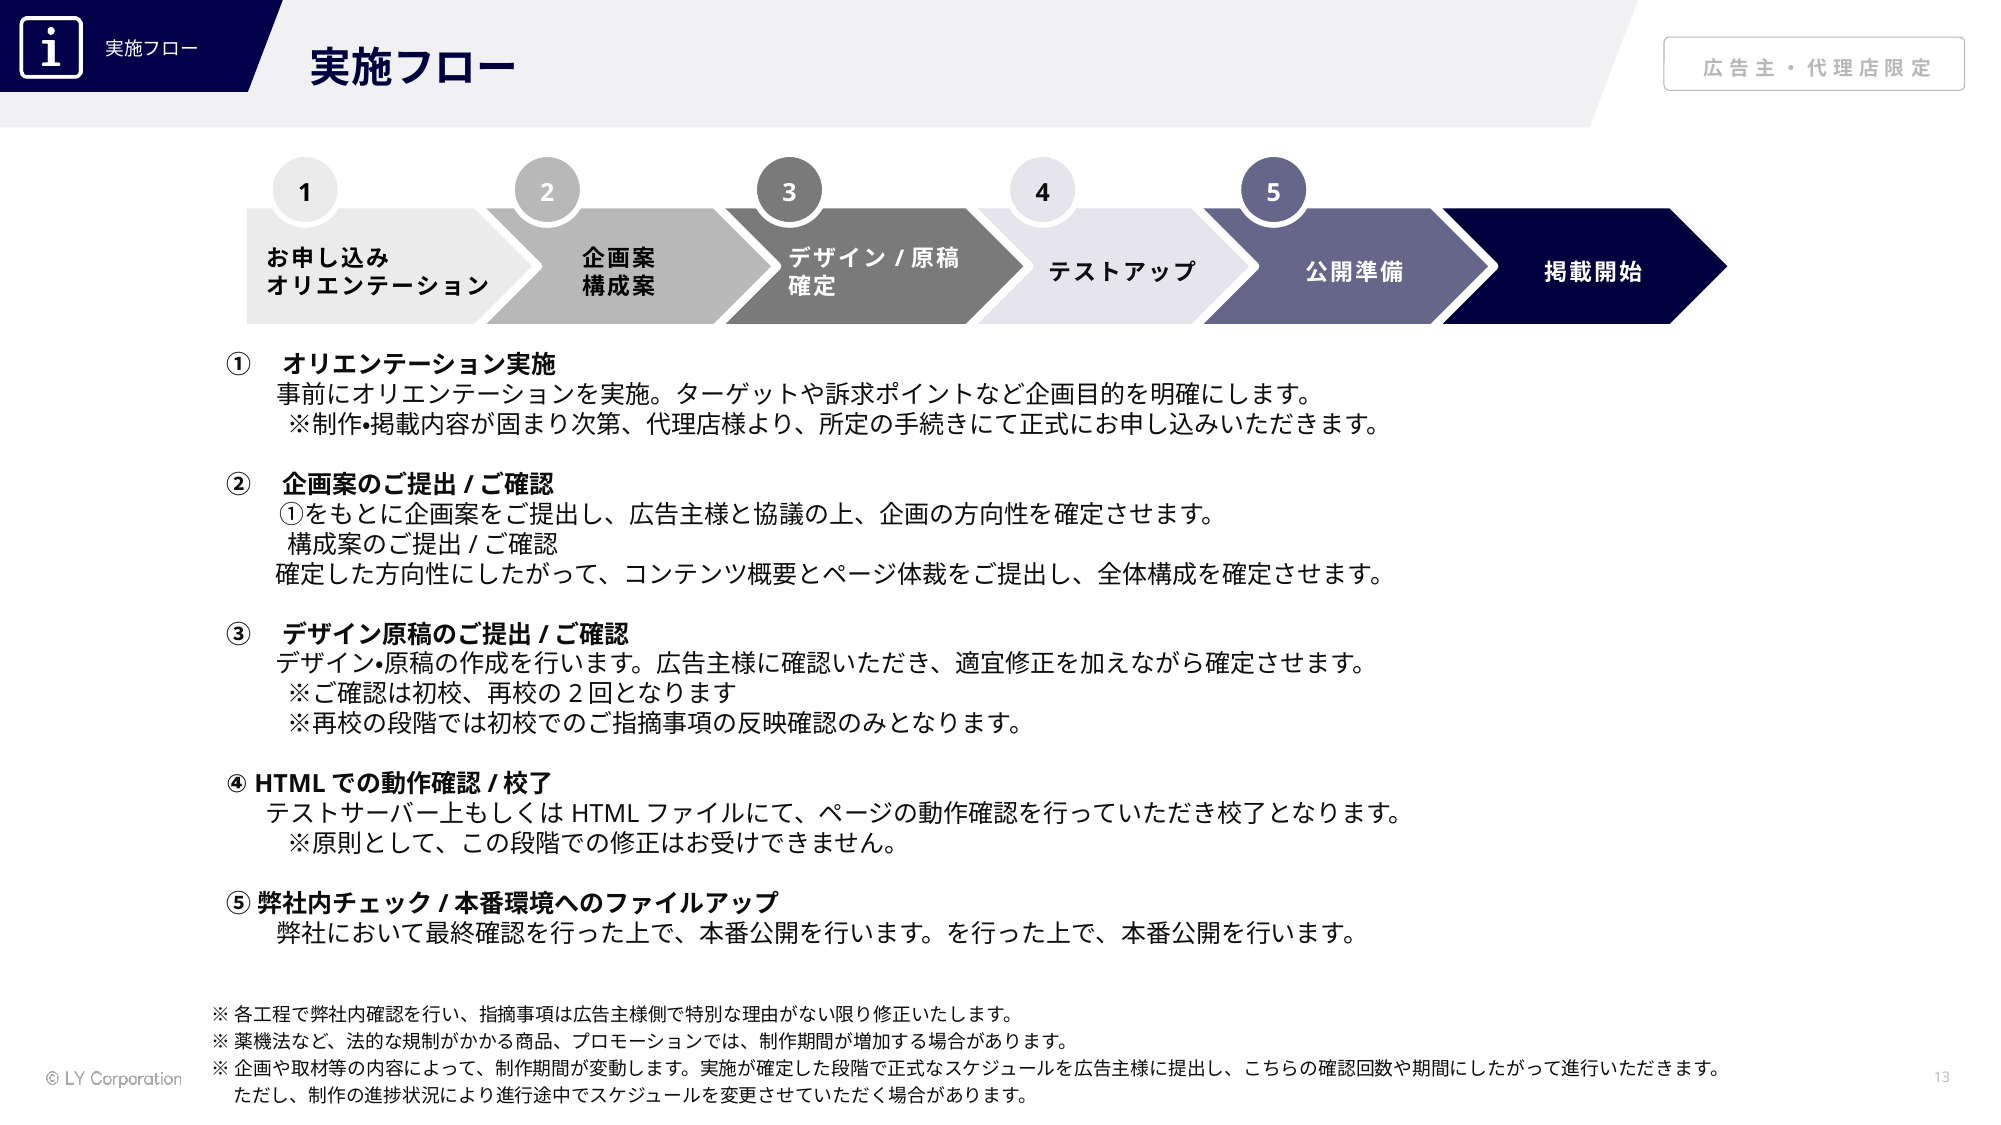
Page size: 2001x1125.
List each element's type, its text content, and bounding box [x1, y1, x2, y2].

text_box テストアップ [968, 204, 1256, 329]
text_box 1 [269, 154, 341, 225]
text_box 公開準備 [1199, 204, 1495, 329]
text_box ① オリエンテーション実施 事前にオリエンテーションを実施。ターゲットや訴求ポイントなど企画目的を明確にします。 ※制作・掲載内容が固まり次第、代理店様より、所定の手続きにて正式にお申し込みいただきます。 ② 企画案のご提出/ご確認 ①をもとに企画案をご提出し、広告主様と協議の上、企画の方向性を確定させます。 構成案のご提出/ご確認 確定した方向性にしたがって、コンテンツ概要とページ体裁をご提出し、全体構成を確定させます。 ③ デザイン原稿のご提出/ご確認 デザイン・原稿の作成を行います。広告主様に確認いただき、適宜修正を加えながら確定させます。 ※ご確認は初校、再校の2回となります ※再校の段階では初校でのご指摘事項の反映確認のみとなります。 ④ HTMLでの動作確認/校了 テストサーバー上もしくはHTMLファイルにて、ページの動作確認を行っていただき校了となります。 ※原則として、この段階での修正はお受けできません。 ⑤弊社内チェック/本番環境へのファイルアップ 弊社において最終確認を行った上で、本番公開を行います。を行った上で、本番公開を行います。 [211, 341, 1645, 955]
list 実施フロー [309, 41, 1645, 97]
text_box 3 [754, 154, 825, 225]
picture [46, 1071, 181, 1088]
text_box デザイン/原稿 確定 [716, 204, 1030, 329]
text_box 掲載開始 [1438, 204, 1734, 329]
text_box 企画案 構成案 [481, 204, 778, 329]
text_box 2 [511, 154, 583, 225]
text_box ※各工程で弊社内確認を行い、指摘事項は広告主様側で特別な理由がない限り修正いたします。 ※薬機法など、法的な規制がかかる商品、プロモーションでは、制作期間が増加する場合があります。 ※企画や取材等の内容によって、制作期間が変動します。実施が確定した段階で正式なスケジュールを広告主様に提出し、こちらの確認回数や期間にしたがって進行いただきます。 ただし、制作の進捗状況により進行途中でスケジュールを変更させていただく場合があります。 [211, 997, 1747, 1106]
text_box 5 [1238, 154, 1310, 225]
list 実施フロー [98, 12, 207, 81]
picture [9, 5, 92, 87]
text_box お申し込み オリエンテーション [242, 204, 539, 329]
text_box 4 [1007, 154, 1079, 225]
